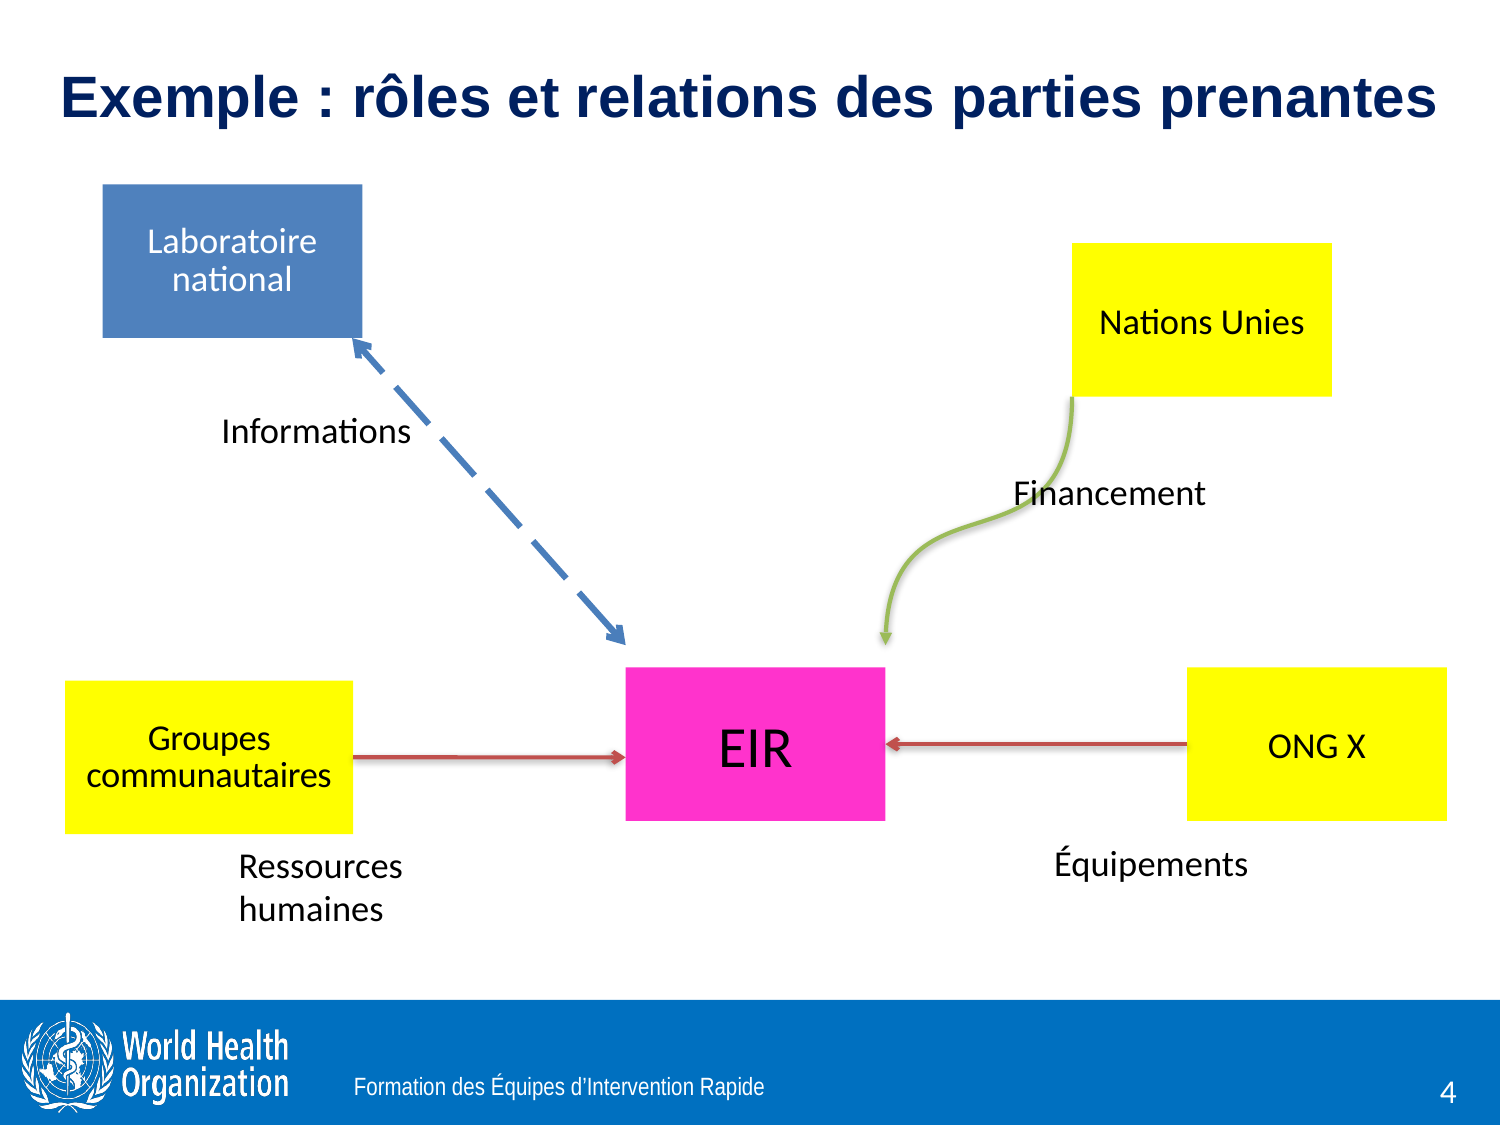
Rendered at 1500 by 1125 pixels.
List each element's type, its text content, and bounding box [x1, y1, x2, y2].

text_box ONG X [1185, 665, 1449, 823]
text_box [351, 337, 626, 646]
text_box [854, 427, 1104, 615]
text_box Ressources humaines [223, 834, 502, 937]
text_box EIR [624, 665, 888, 823]
text_box Laboratoire national [100, 182, 364, 340]
text_box Équipements [1039, 833, 1317, 892]
picture [21, 1012, 288, 1113]
title Exemple : rôles et relations des parties prenantes [0, 0, 1500, 188]
text_box Informations [206, 400, 346, 459]
text_box Groupes communautaires [63, 678, 355, 836]
text_box Nations Unies [1070, 241, 1334, 399]
text_box Financement [1107, 462, 1277, 521]
